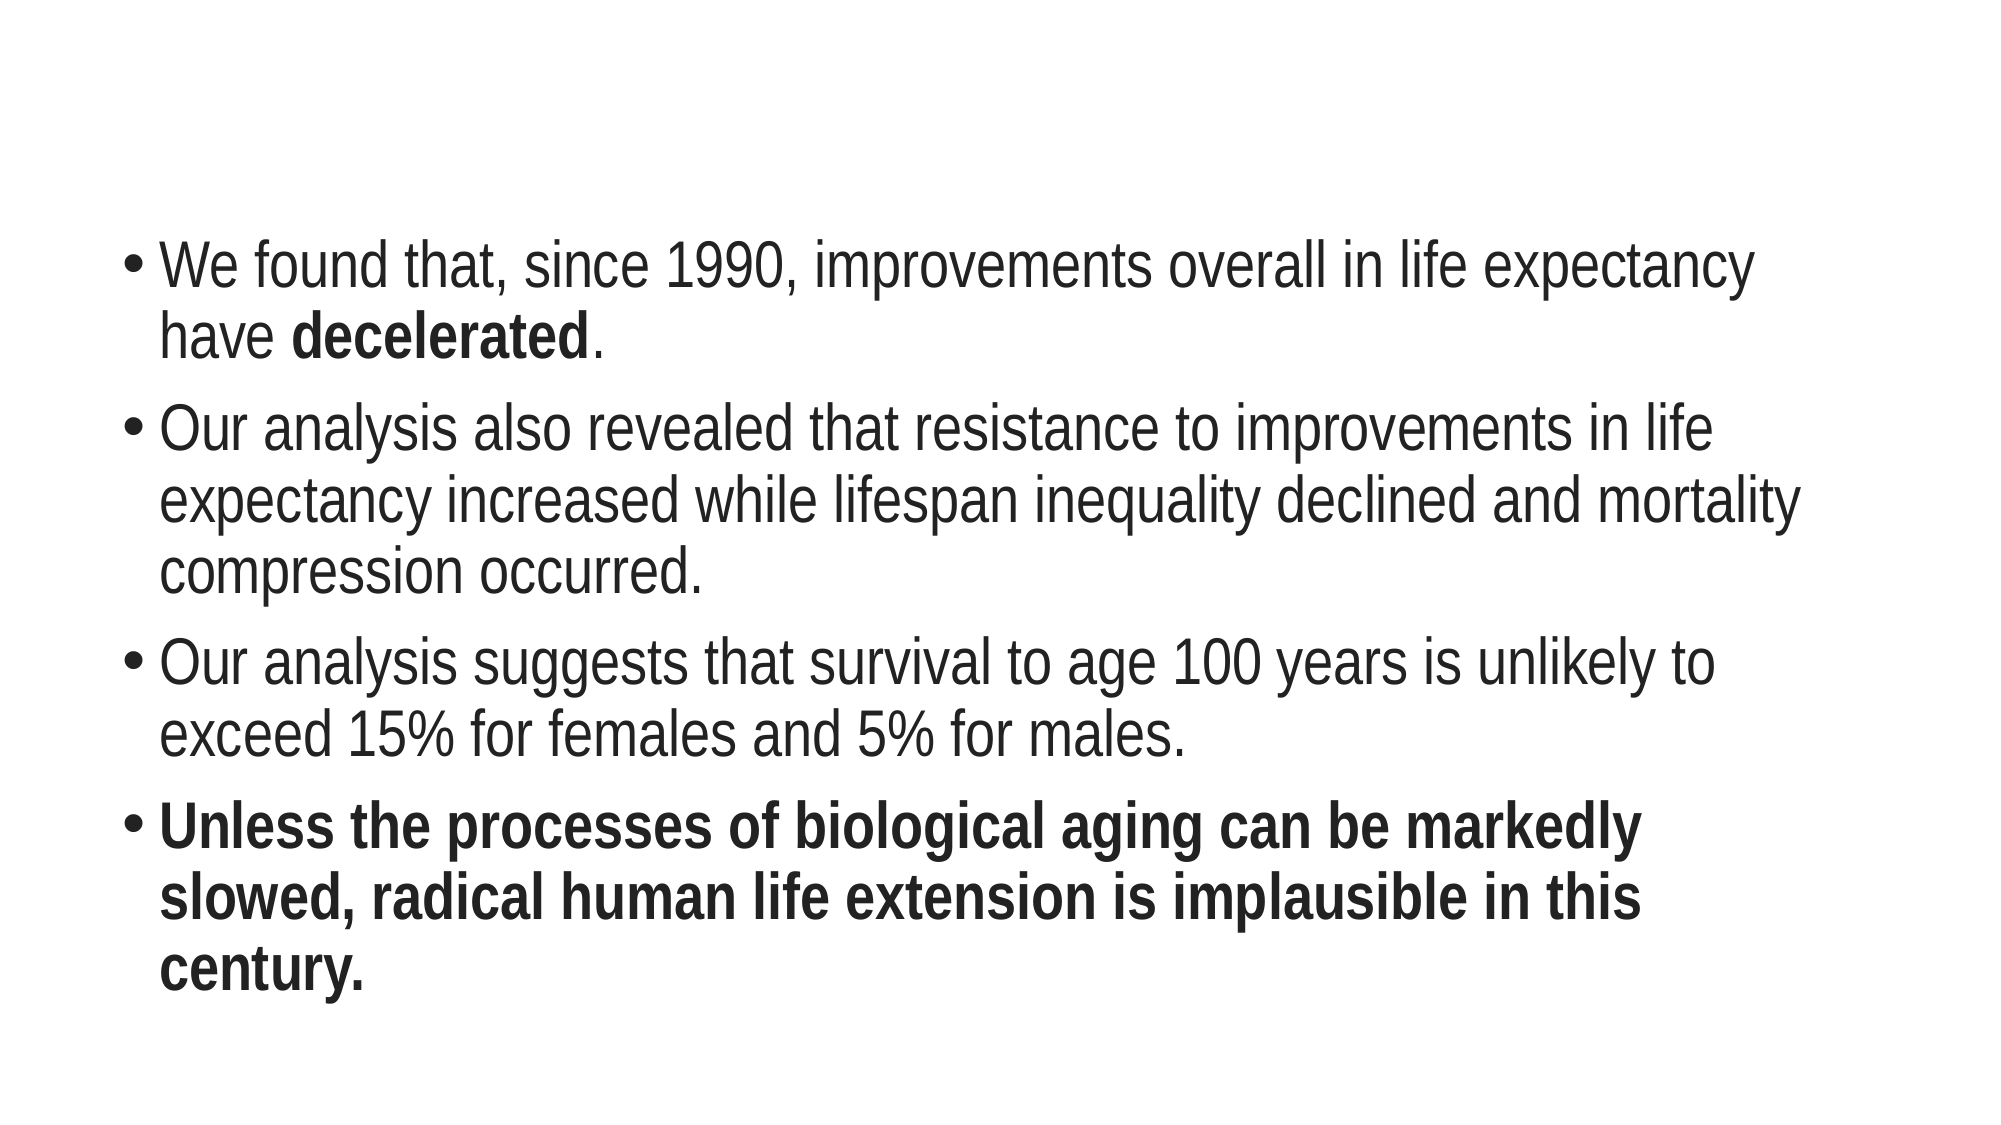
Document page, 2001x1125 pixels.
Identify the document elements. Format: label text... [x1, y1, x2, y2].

list We found that, since 1990, improvements overall in life expectancy have decelerated. Our analysis also revealed that resistance to improvements in life expectancy increased while lifespan inequality declined and mortality compression occurred. Our analysis suggests that survival to age 100 years is unlikely to exceed 15% for females and 5% for males. Unless the processes of biological aging can be markedly slowed, radical human life extension is implausible in this century. [107, 223, 1863, 1014]
